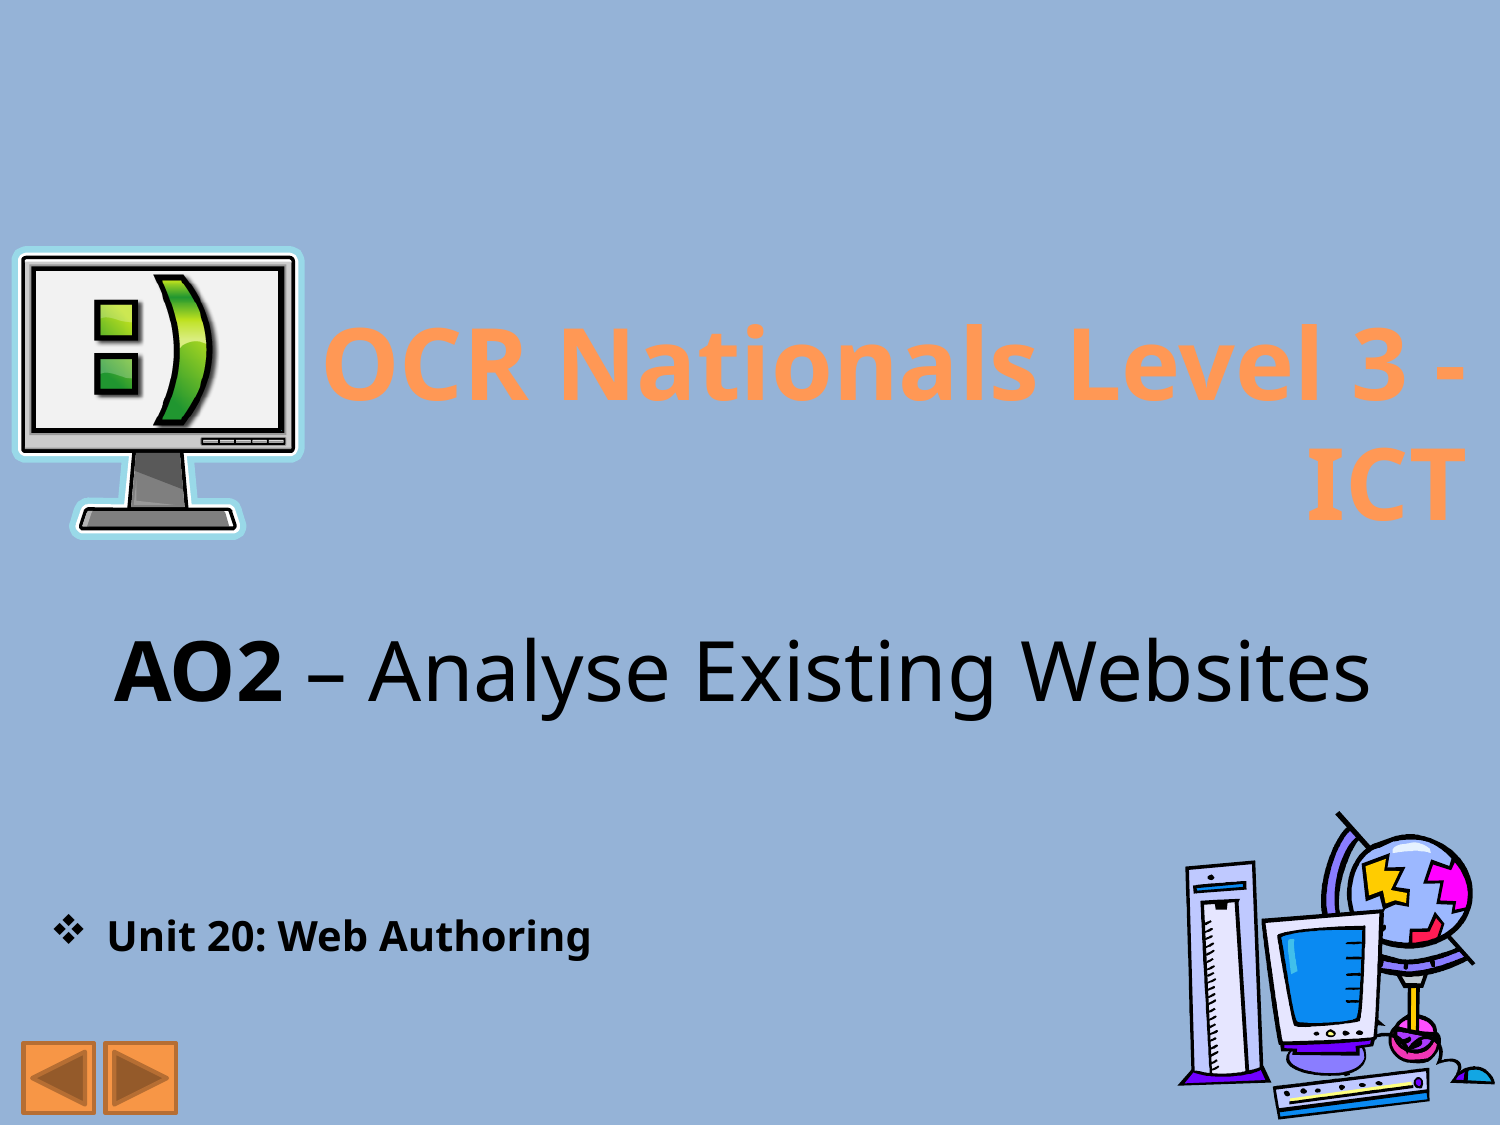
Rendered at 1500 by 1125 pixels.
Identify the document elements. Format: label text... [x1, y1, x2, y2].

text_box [1171, 805, 1500, 1125]
picture [68, 265, 239, 436]
list Unit 20: Web Authoring [35, 902, 1166, 1020]
title AO2 – Analyse Existing Websites [35, 562, 1454, 774]
